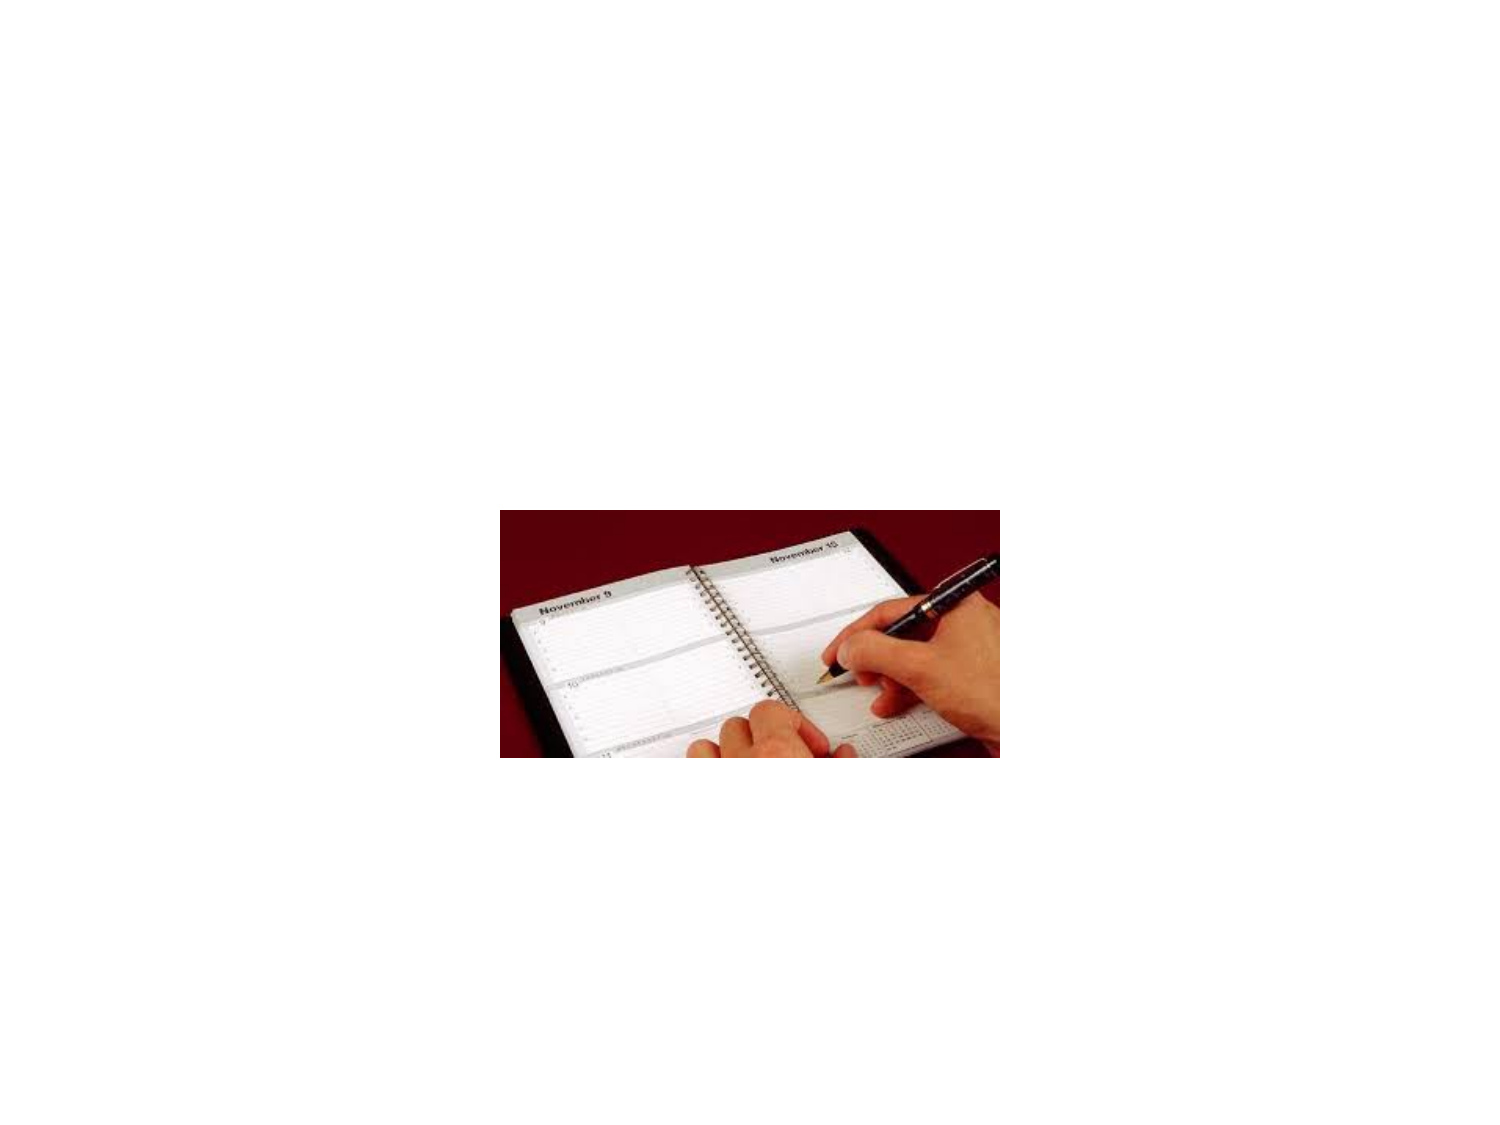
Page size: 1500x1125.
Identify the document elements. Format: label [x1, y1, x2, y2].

list [500, 509, 1000, 758]
